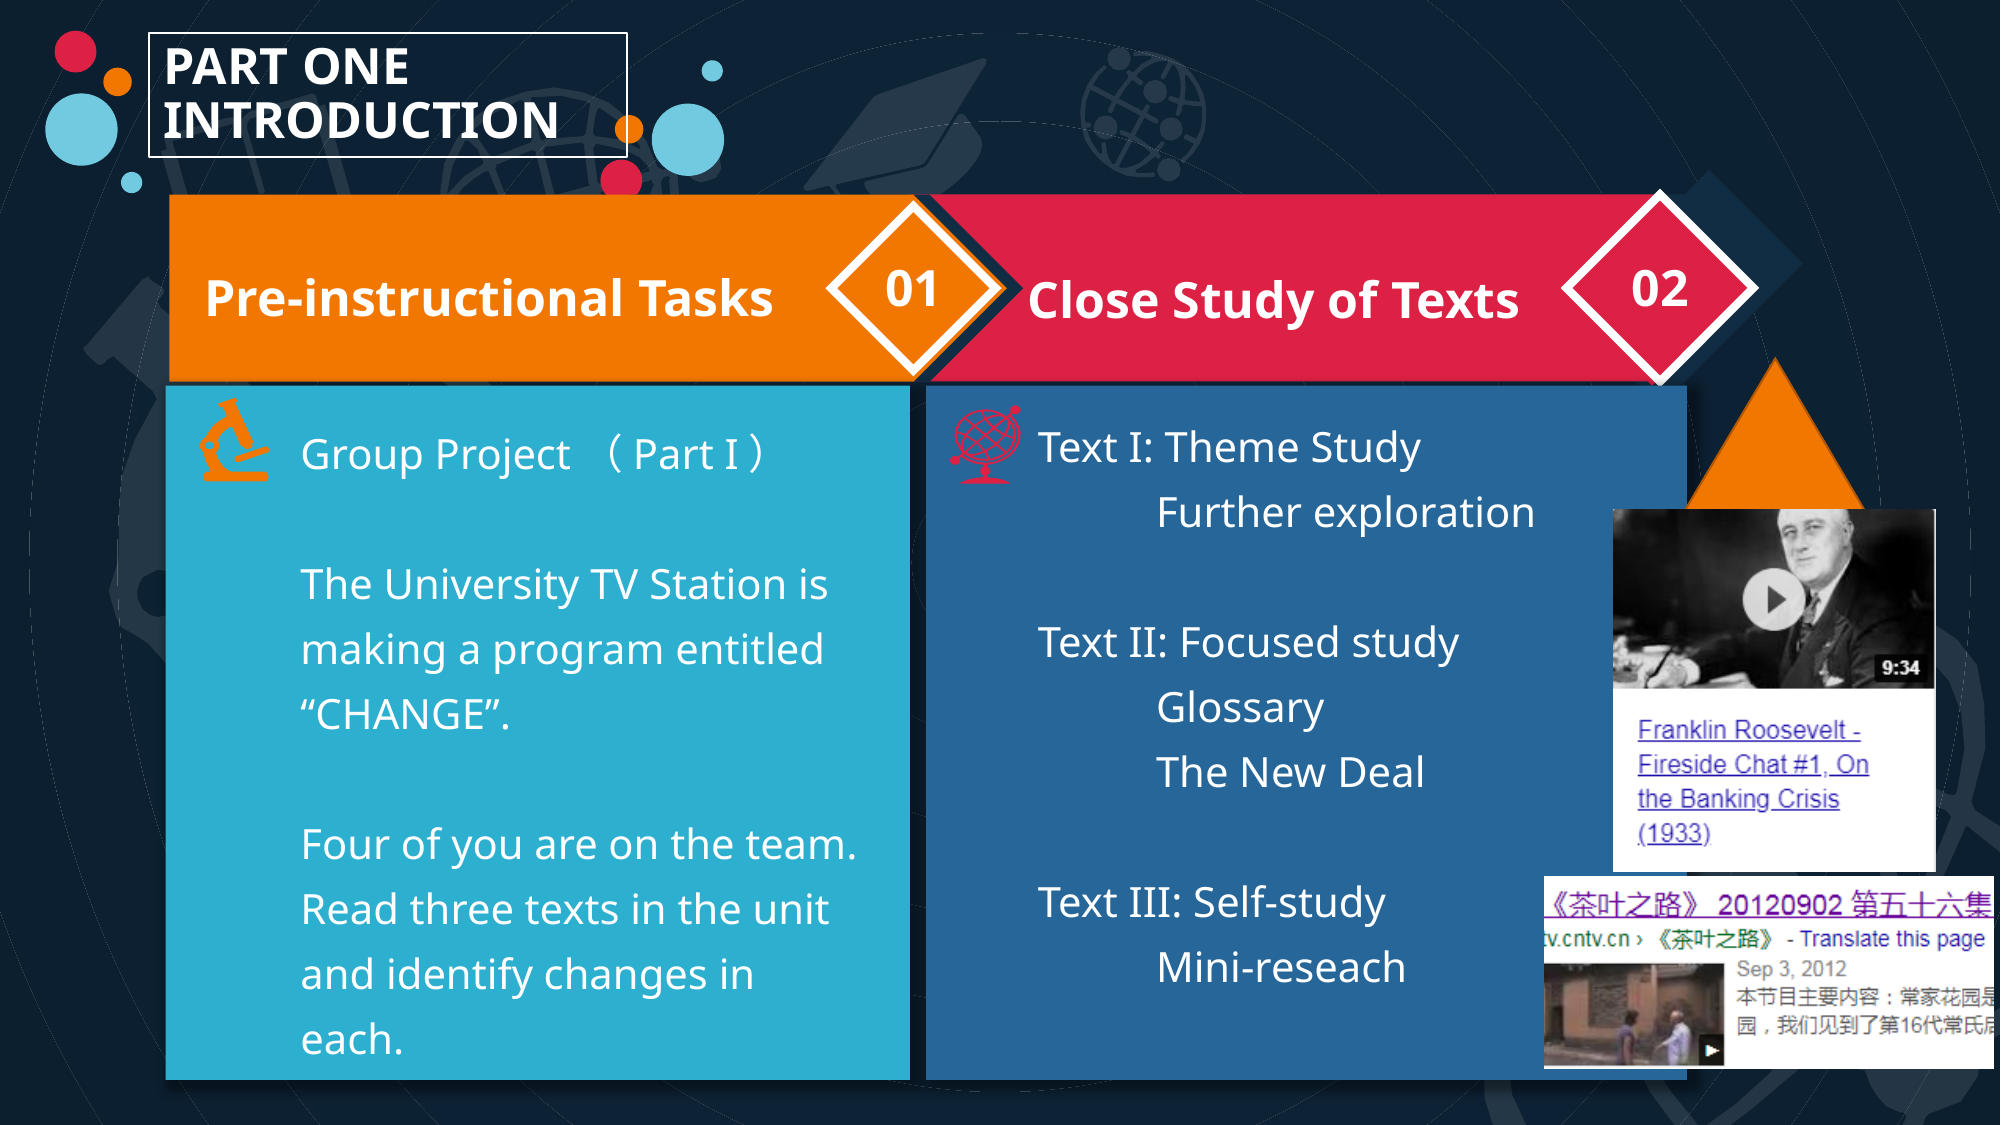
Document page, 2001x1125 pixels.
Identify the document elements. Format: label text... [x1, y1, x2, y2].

text_box [1720, 374, 1865, 509]
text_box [996, 194, 1786, 382]
picture [1613, 509, 1936, 872]
list PART ONE INTRODUCTION [148, 32, 628, 158]
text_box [926, 385, 1720, 1125]
text_box [199, 397, 269, 482]
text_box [169, 194, 996, 382]
text_box [165, 385, 911, 1081]
text_box Group Project（Part I） The University TV Station is making a program entitled “CHANGE”. Four of you are on the team. Read three texts in the unit and identify changes in each. [285, 405, 884, 1071]
picture [1544, 876, 1994, 1069]
